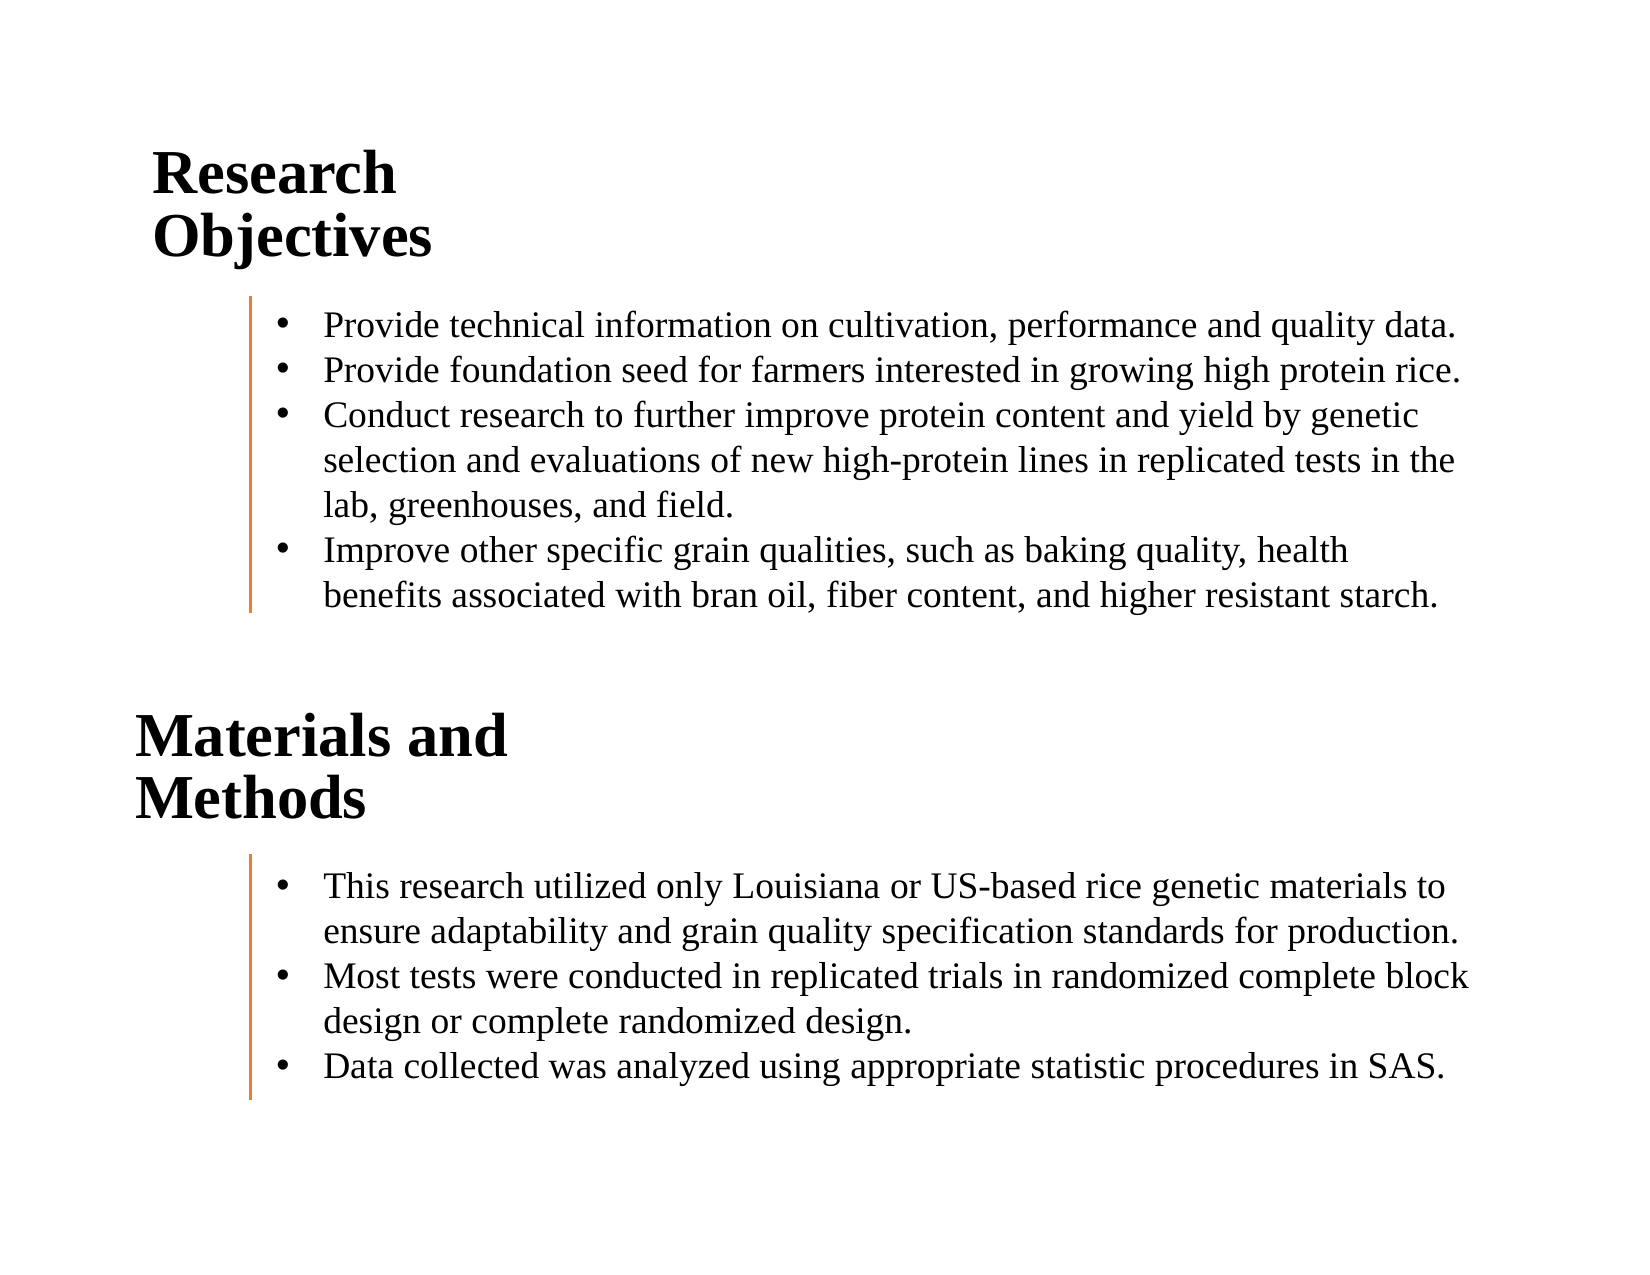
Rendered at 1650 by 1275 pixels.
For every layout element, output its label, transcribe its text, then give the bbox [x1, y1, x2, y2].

text_box Provide technical information on cultivation, performance and quality data. Provide foundation seed for farmers interested in growing high protein rice. Conduct research to further improve protein content and yield by genetic selection and evaluations of new high-protein lines in replicated tests in the lab, greenhouses, and field. Improve other specific grain qualities, such as baking quality, health benefits associated with bran oil, fiber content, and higher resistant starch. [261, 292, 1490, 668]
text_box This research utilized only Louisiana or US-based rice genetic materials to ensure adaptability and grain quality specification standards for production. Most tests were conducted in replicated trials in randomized complete block design or complete randomized design. Data collected was analyzed using appropriate statistic procedures in SAS. [261, 854, 1490, 1094]
text_box Materials and Methods [120, 698, 755, 839]
text_box Research Objectives [137, 136, 737, 276]
